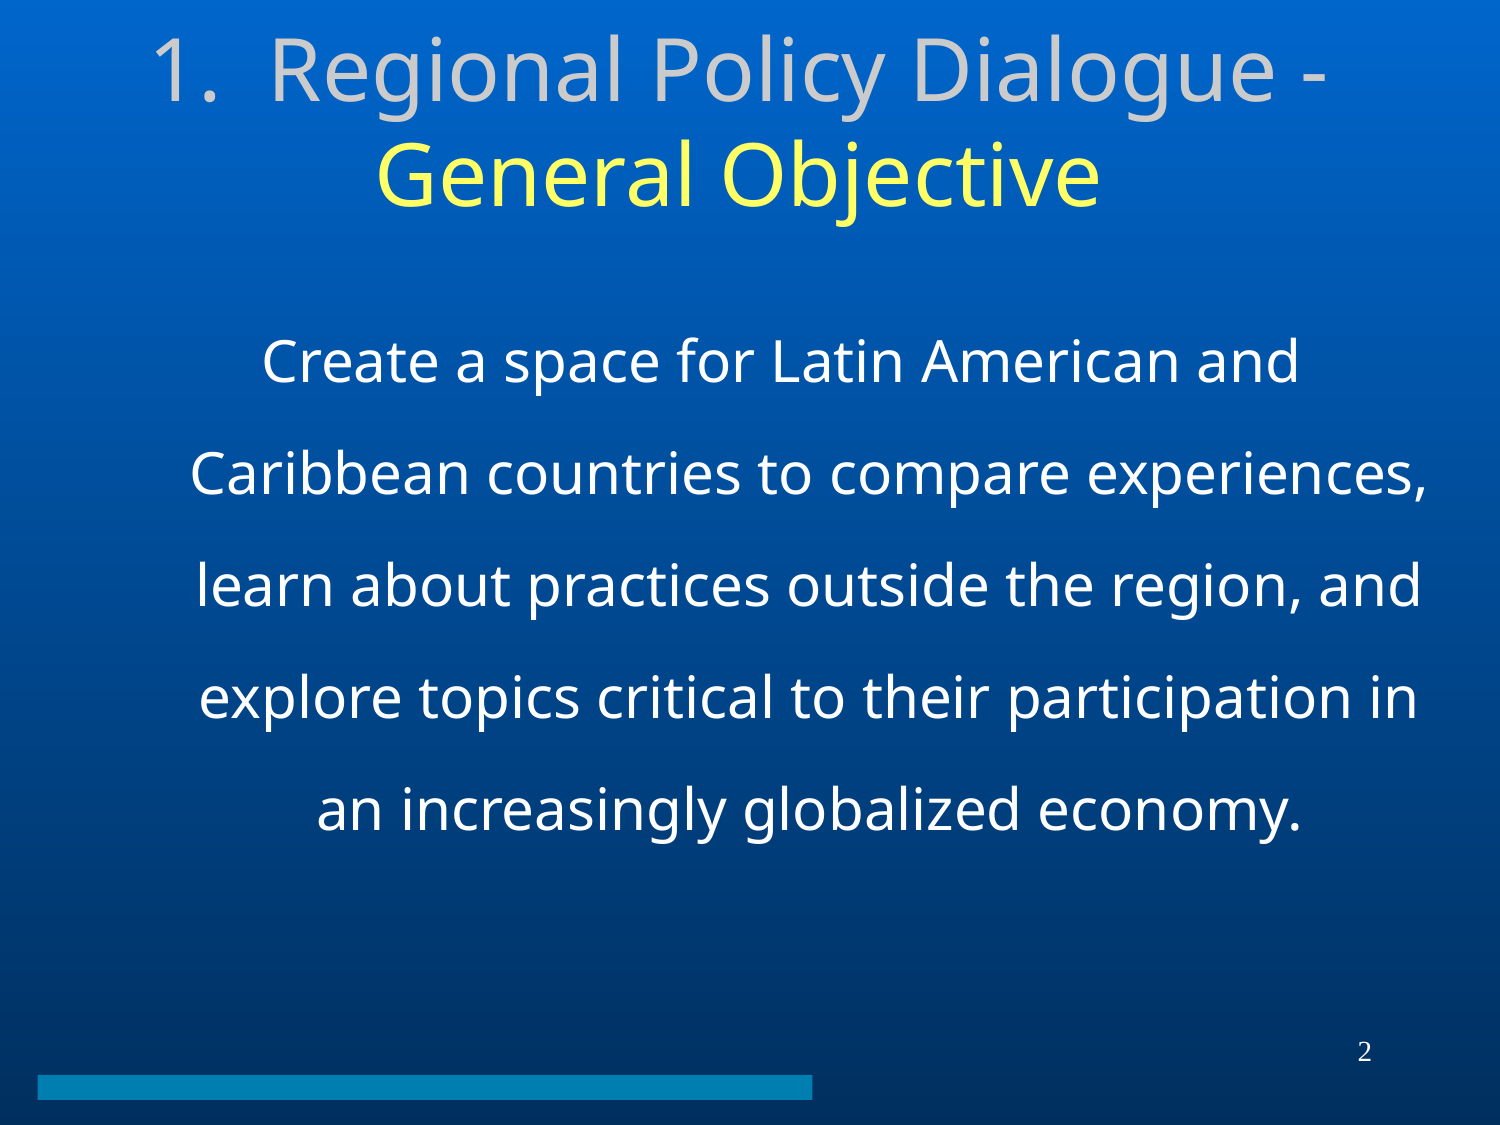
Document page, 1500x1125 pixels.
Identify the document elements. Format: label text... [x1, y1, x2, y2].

title 1. Regional Policy Dialogue - General Objective [112, 24, 1388, 213]
slide_number 2 [1074, 1012, 1388, 1088]
list Create a space for Latin American and Caribbean countries to compare experiences, learn about practices outside the region, and explore topics critical to their participation in an increasingly globalized economy. [112, 274, 1451, 876]
